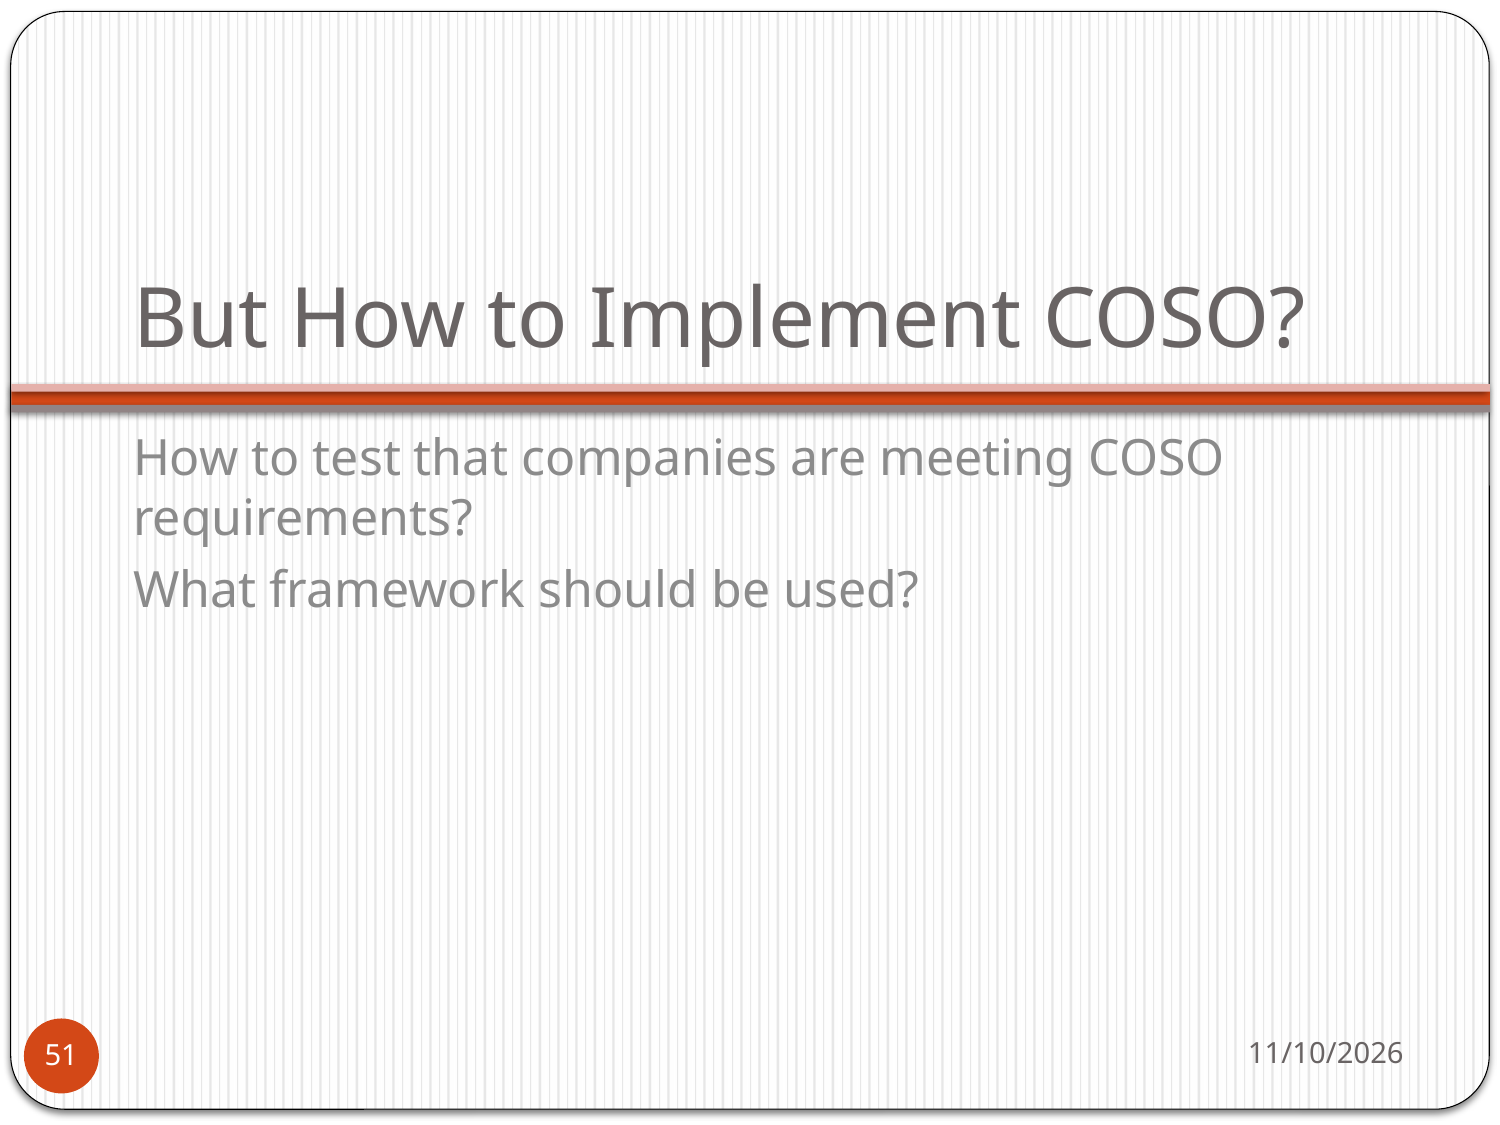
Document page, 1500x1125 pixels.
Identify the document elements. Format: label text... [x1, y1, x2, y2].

title But How to Implement COSO? [118, 156, 1394, 380]
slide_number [1012, 1015, 1419, 1094]
slide_number 51 [23, 1018, 99, 1094]
list How to test that companies are meeting COSO requirements? What framework should be used? [118, 417, 1394, 638]
